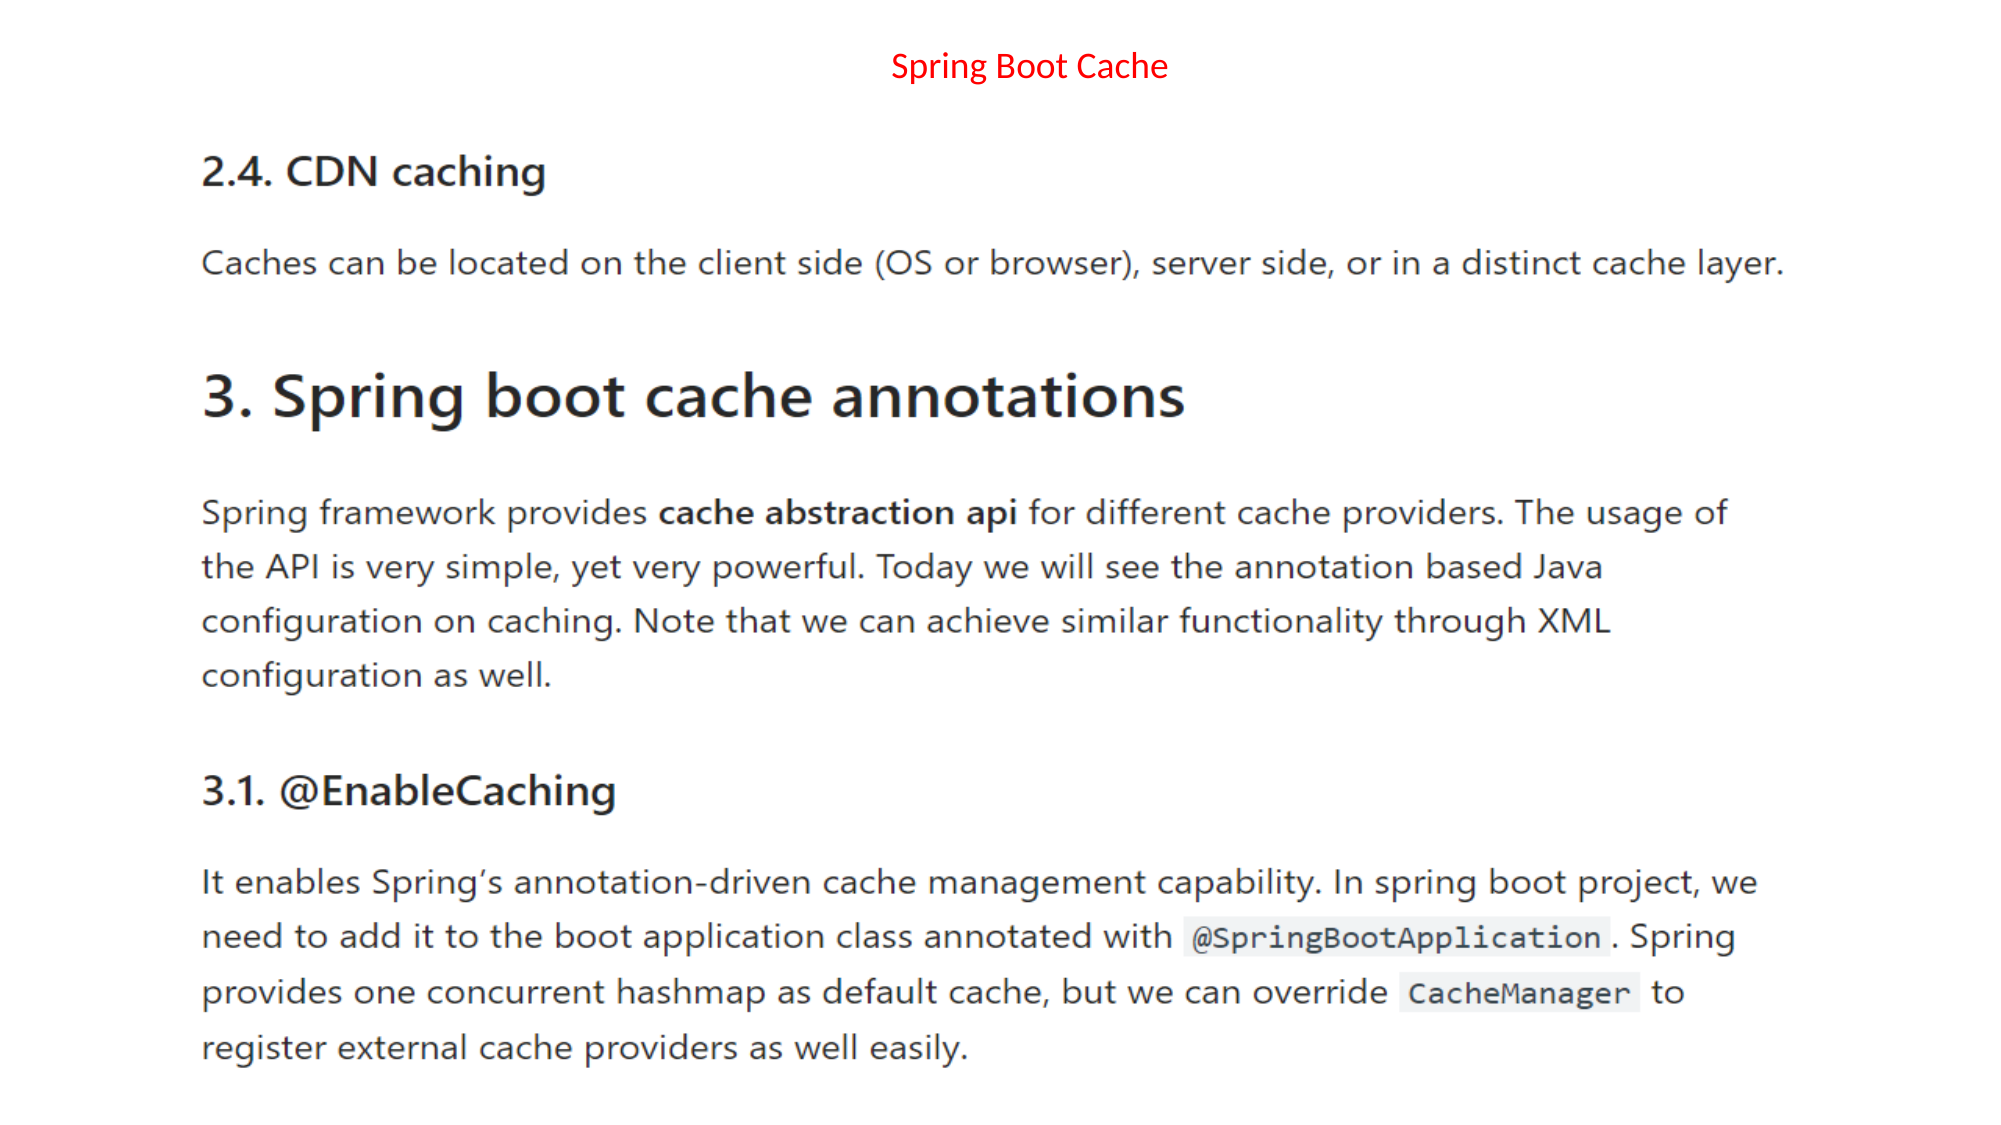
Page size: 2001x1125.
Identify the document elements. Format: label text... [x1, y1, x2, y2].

picture [163, 102, 1803, 1095]
text_box Spring Boot Cache [508, 0, 1552, 102]
